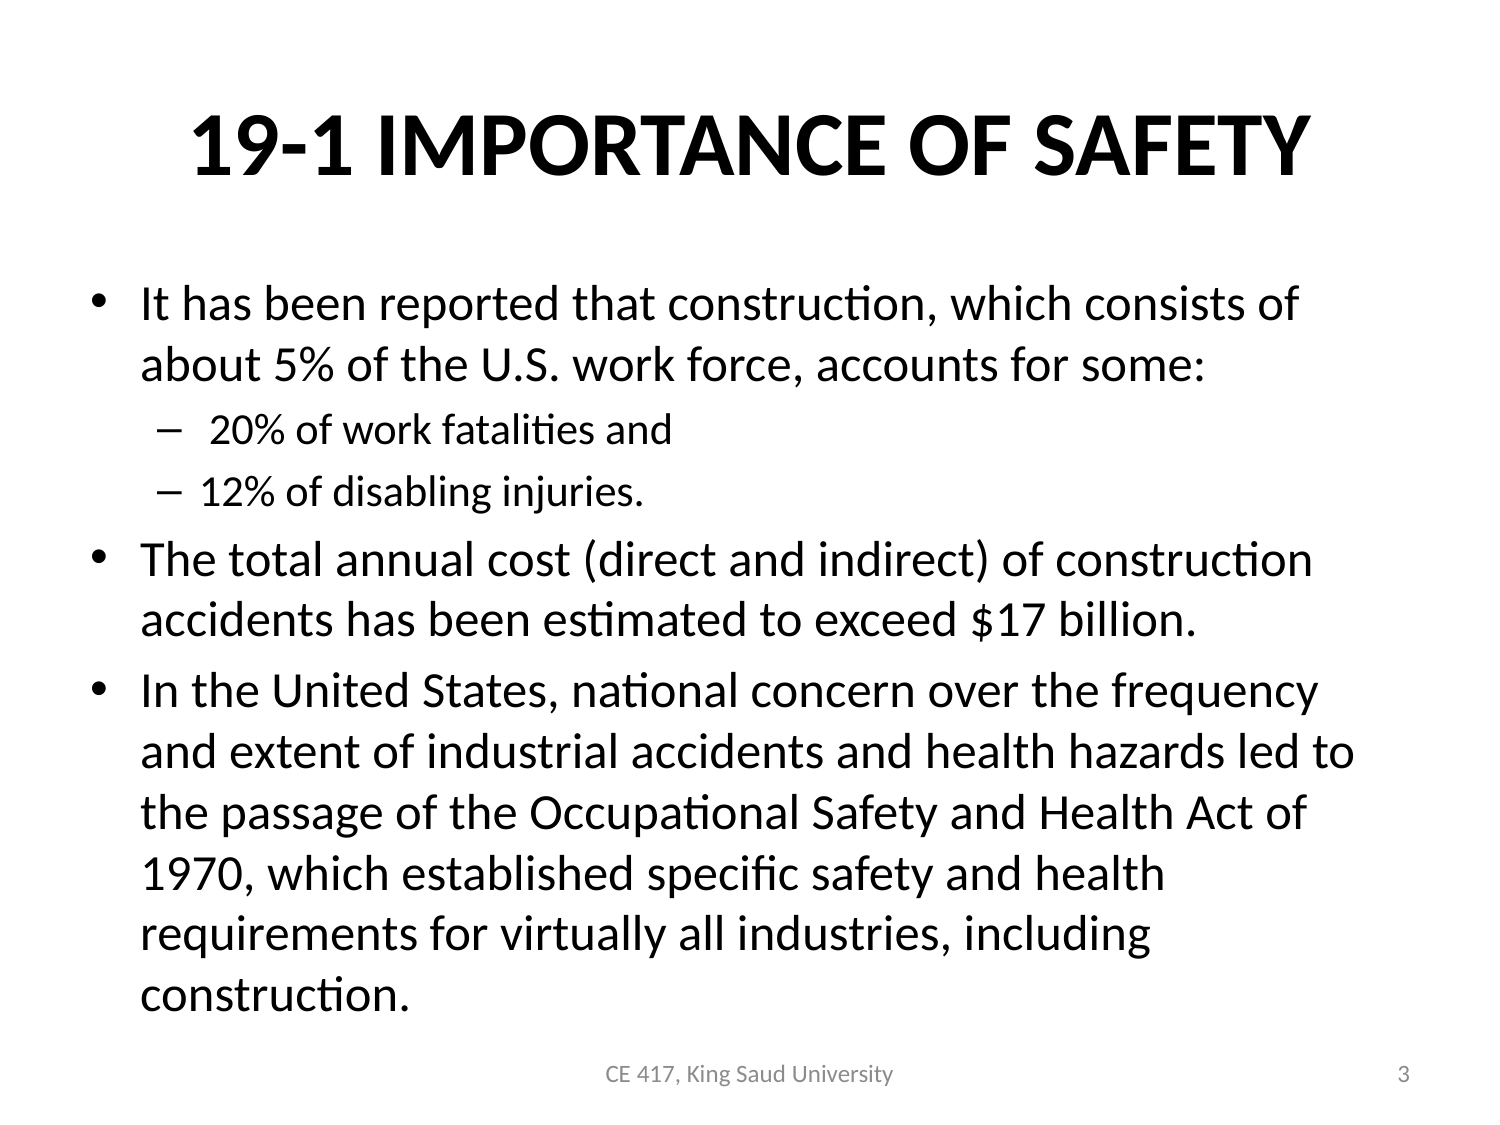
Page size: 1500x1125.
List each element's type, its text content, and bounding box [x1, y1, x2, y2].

slide_number 3 [1074, 1042, 1425, 1103]
title 19-1 IMPORTANCE OF SAFETY [75, 45, 1425, 233]
footer CE 417, King Saud University [512, 1042, 988, 1103]
list It has been reported that construction, which consists of about 5% of the U.S. work force, accounts for some: 20% of work fatalities and 12% of disabling injuries. The total annual cost (direct and indirect) of construction accidents has been estimated to exceed $17 billion. In the United States, national concern over the frequency and extent of industrial accidents and health hazards led to the passage of the Occupational Safety and Health Act of 1970, which established specific safety and health requirements for virtually all industries, including construction. [75, 262, 1425, 1038]
